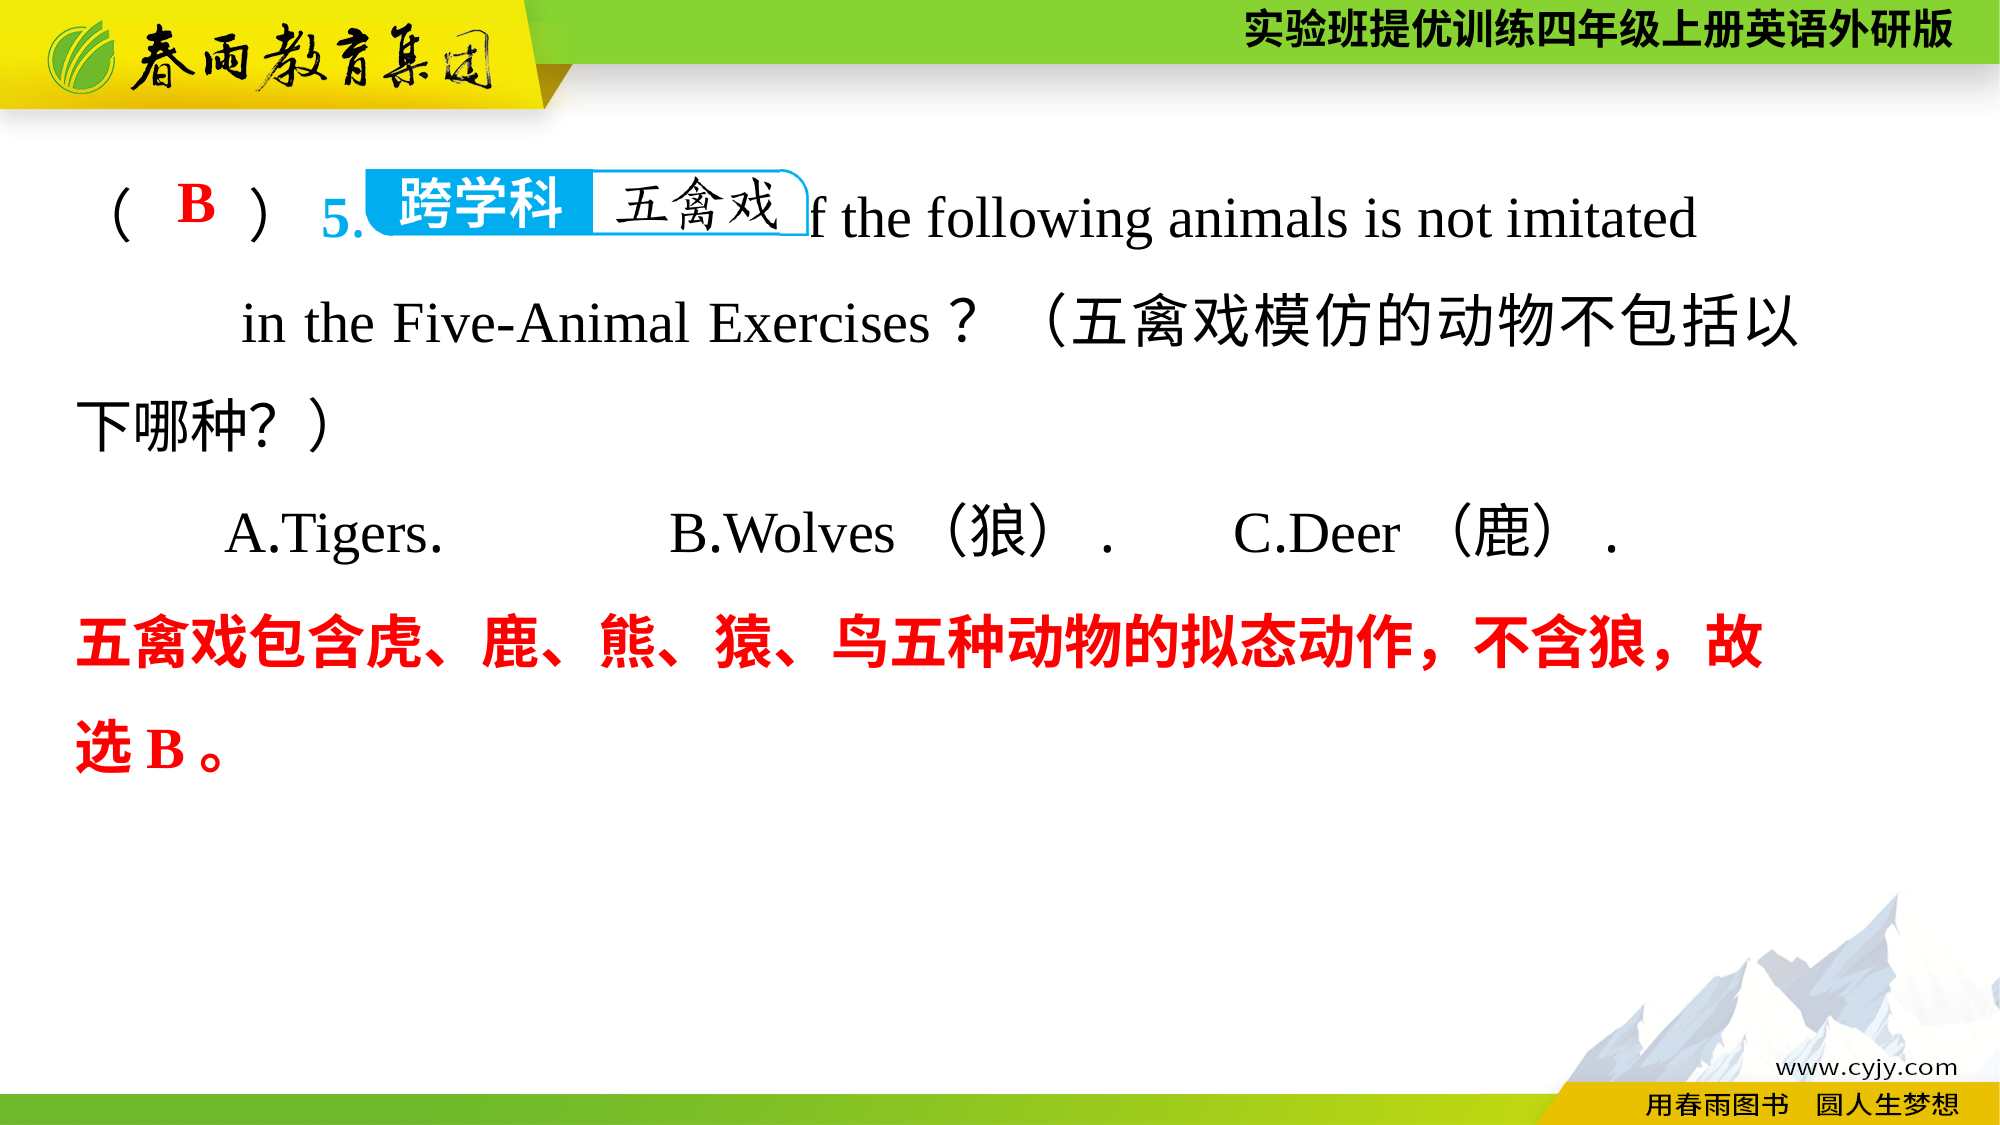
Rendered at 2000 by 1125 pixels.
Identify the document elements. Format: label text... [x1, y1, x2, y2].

list 五禽戏包含虎、鹿、熊、猿、鸟五种动物的拟态动作，不含狼，故 选B。 [59, 562, 1944, 777]
text_box （ ）5. Which of the following animals is not imitated in the Five-Animal Exercises？（五禽戏模仿的动物不包括以 下哪种？） A.Tigers. B.Wolves（狼）. C.Deer（鹿）. [59, 137, 1944, 562]
picture [0, 0, 2000, 1125]
text_box B [162, 156, 232, 242]
